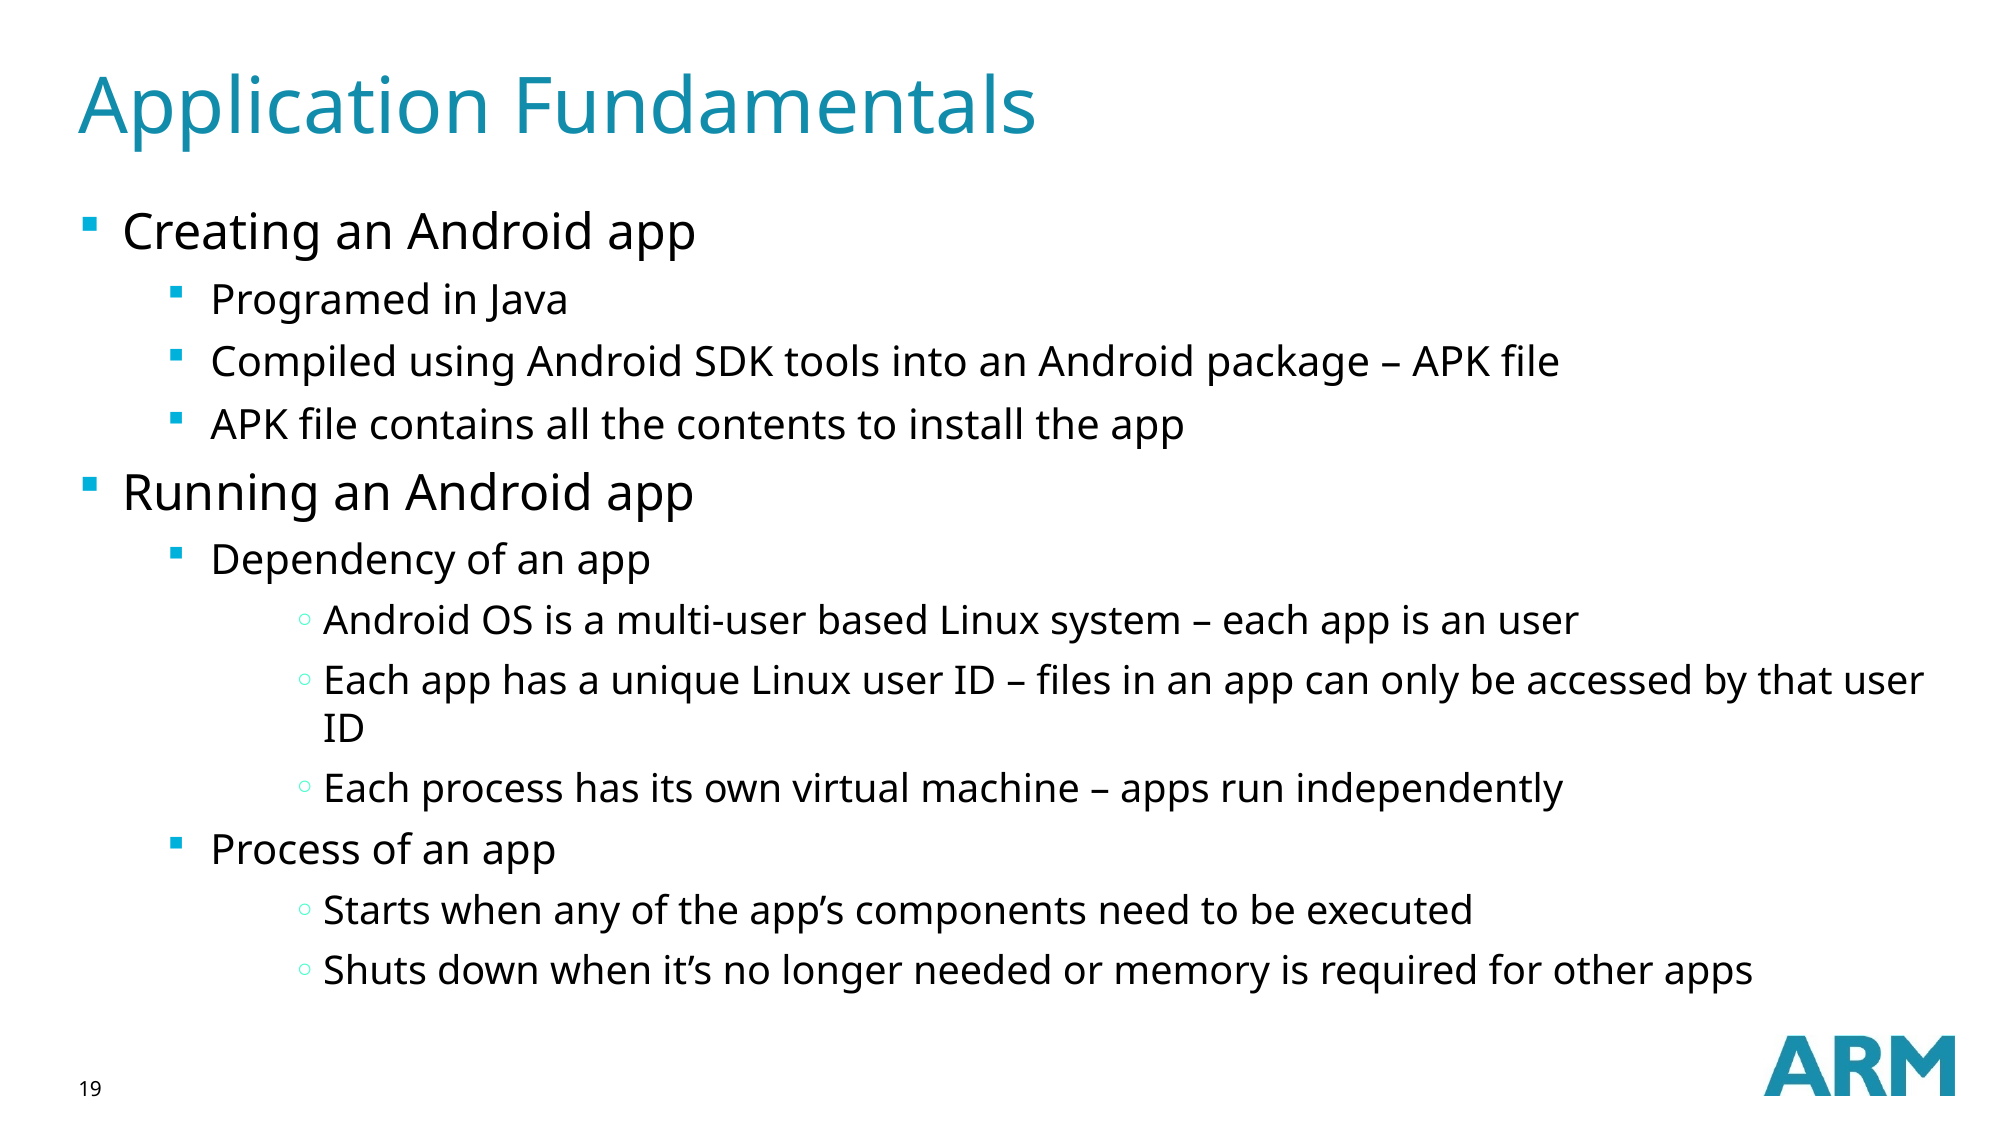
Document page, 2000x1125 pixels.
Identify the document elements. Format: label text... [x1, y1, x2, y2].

picture [1763, 1035, 1955, 1096]
list Creating an Android app Programed in Java Compiled using Android SDK tools into an Android package – APK file APK file contains all the contents to install the app Running an Android app Dependency of an app Android OS is a multi-user based Linux system – each app is an user Each app has a unique Linux user ID – files in an app can only be accessed by that user ID Each process has its own virtual machine – apps run independently Process of an app Starts when any of the app’s components need to be executed Shuts down when it’s no longer needed or memory is required for other apps [78, 200, 1955, 1004]
title Application Fundamentals [78, 55, 1910, 150]
